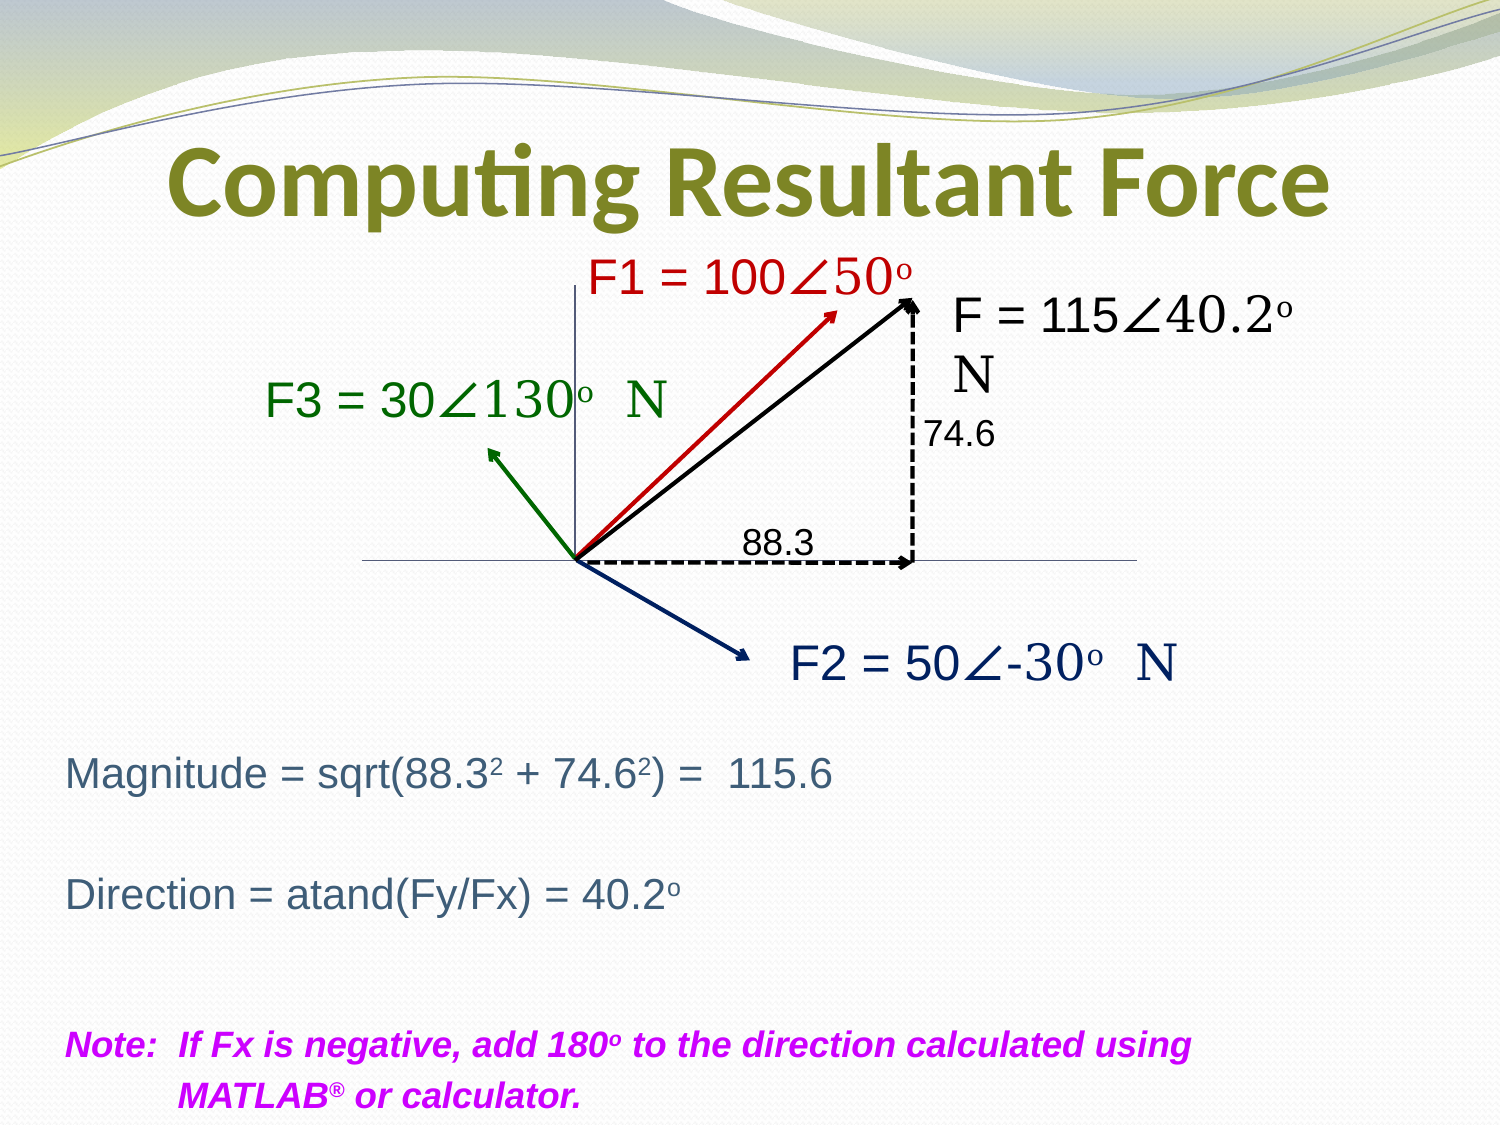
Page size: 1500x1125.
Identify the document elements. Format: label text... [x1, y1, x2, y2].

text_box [587, 299, 913, 563]
list Magnitude = sqrt(88.32 + 74.62) = 115.6 Direction = atand(Fy/Fx) = 40.2o Note: If Fx is negative, add 180o to the direction calculated using MATLAB® or calculator. [50, 737, 1500, 1125]
title Computing Resultant Force [75, 50, 1425, 238]
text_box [249, 237, 1376, 699]
